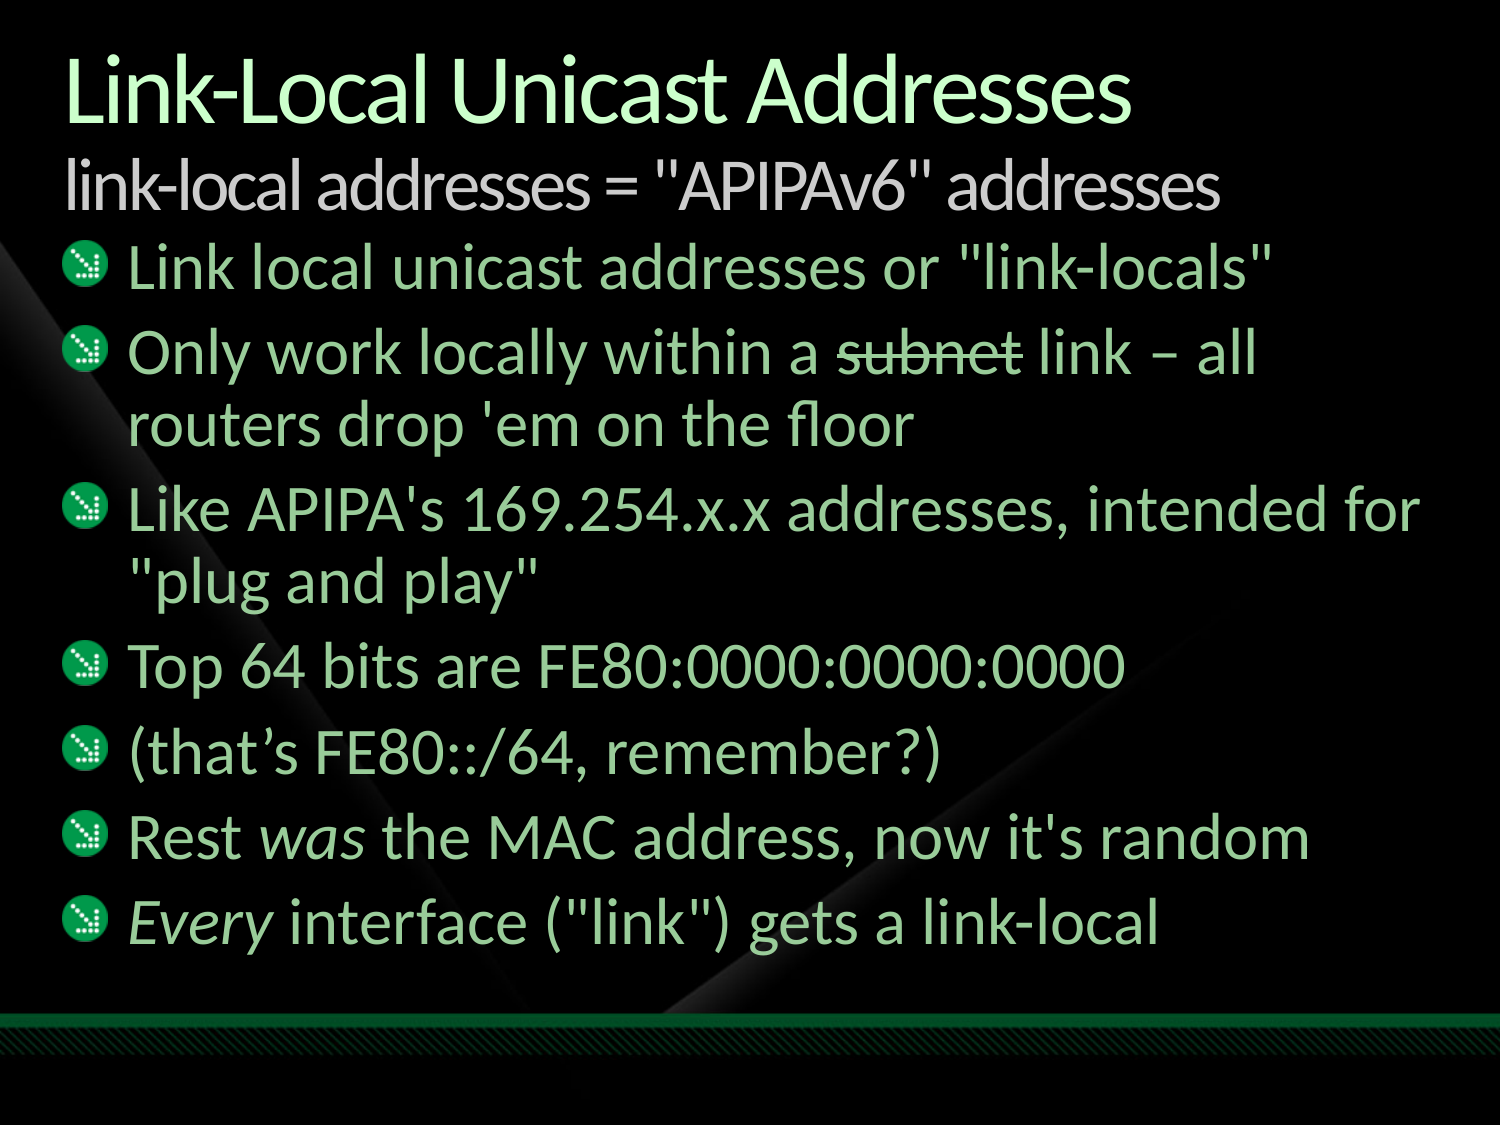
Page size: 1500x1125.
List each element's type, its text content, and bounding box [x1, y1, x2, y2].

title Link-Local Unicast Addresses link-local addresses = "APIPAv6" addresses [63, 37, 1438, 229]
list Link local unicast addresses or "link-locals" Only work locally within a subnet link – all routers drop 'em on the floor Like APIPA's 169.254.x.x addresses, intended for "plug and play" Top 64 bits are FE80:0000:0000:0000 (that’s FE80::/64, remember?) Rest was the MAC address, now it's random Every interface ("link") gets a link-local [62, 231, 1438, 983]
picture [0, 0, 1500, 1125]
